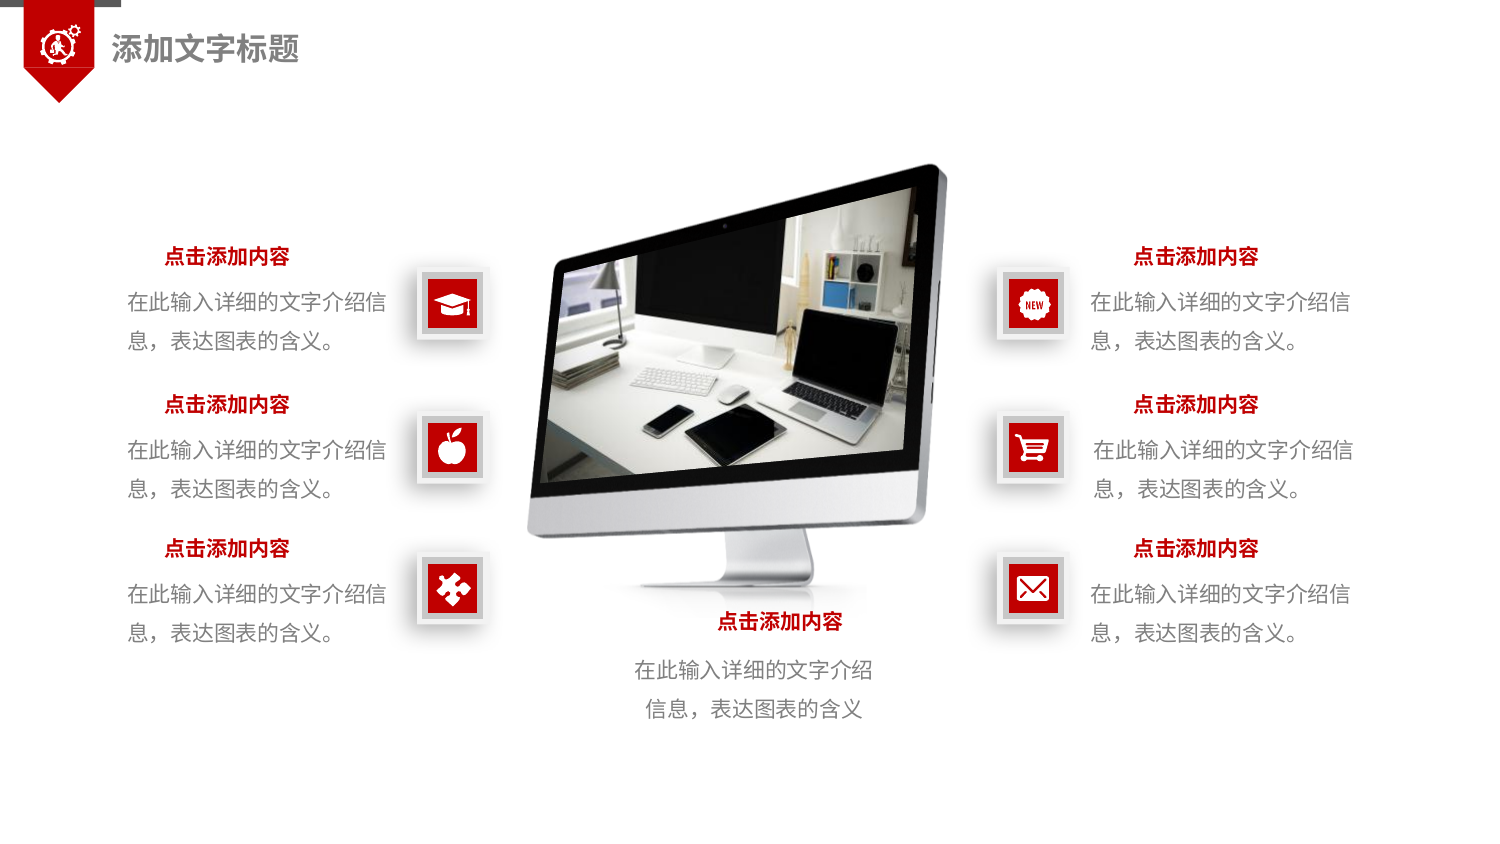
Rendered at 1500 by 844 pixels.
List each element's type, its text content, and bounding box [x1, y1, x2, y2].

text_box 在此输入详细的文字介绍信息，表达图表的含义。 [112, 268, 407, 362]
text_box 在此输入详细的文字介绍信息，表达图表的含义。 [1075, 268, 1370, 362]
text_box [996, 410, 1070, 484]
text_box [95, 0, 122, 8]
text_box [478, 156, 1018, 618]
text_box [996, 266, 1070, 340]
text_box 点击添加内容 [702, 618, 859, 636]
text_box 点击添加内容 [149, 383, 305, 415]
text_box 在此输入详细的文字介绍信息，表达图表的含义。 [1075, 560, 1370, 654]
text_box [0, 0, 23, 8]
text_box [23, 0, 95, 104]
text_box 添加文字标题 [103, 24, 343, 71]
text_box 点击添加内容 [1118, 383, 1275, 415]
text_box 点击添加内容 [149, 235, 305, 268]
text_box 点击添加内容 [1118, 527, 1275, 560]
text_box 在此输入详细的文字介绍信息，表达图表的含义 [617, 636, 892, 730]
text_box 在此输入详细的文字介绍信息，表达图表的含义。 [112, 560, 407, 654]
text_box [417, 551, 490, 625]
text_box 在此输入详细的文字介绍信息，表达图表的含义。 [1079, 415, 1374, 510]
text_box 在此输入详细的文字介绍信息，表达图表的含义。 [112, 415, 407, 510]
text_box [417, 410, 490, 484]
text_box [417, 266, 490, 340]
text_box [996, 551, 1070, 625]
text_box 点击添加内容 [1118, 235, 1275, 268]
text_box 点击添加内容 [149, 527, 305, 560]
